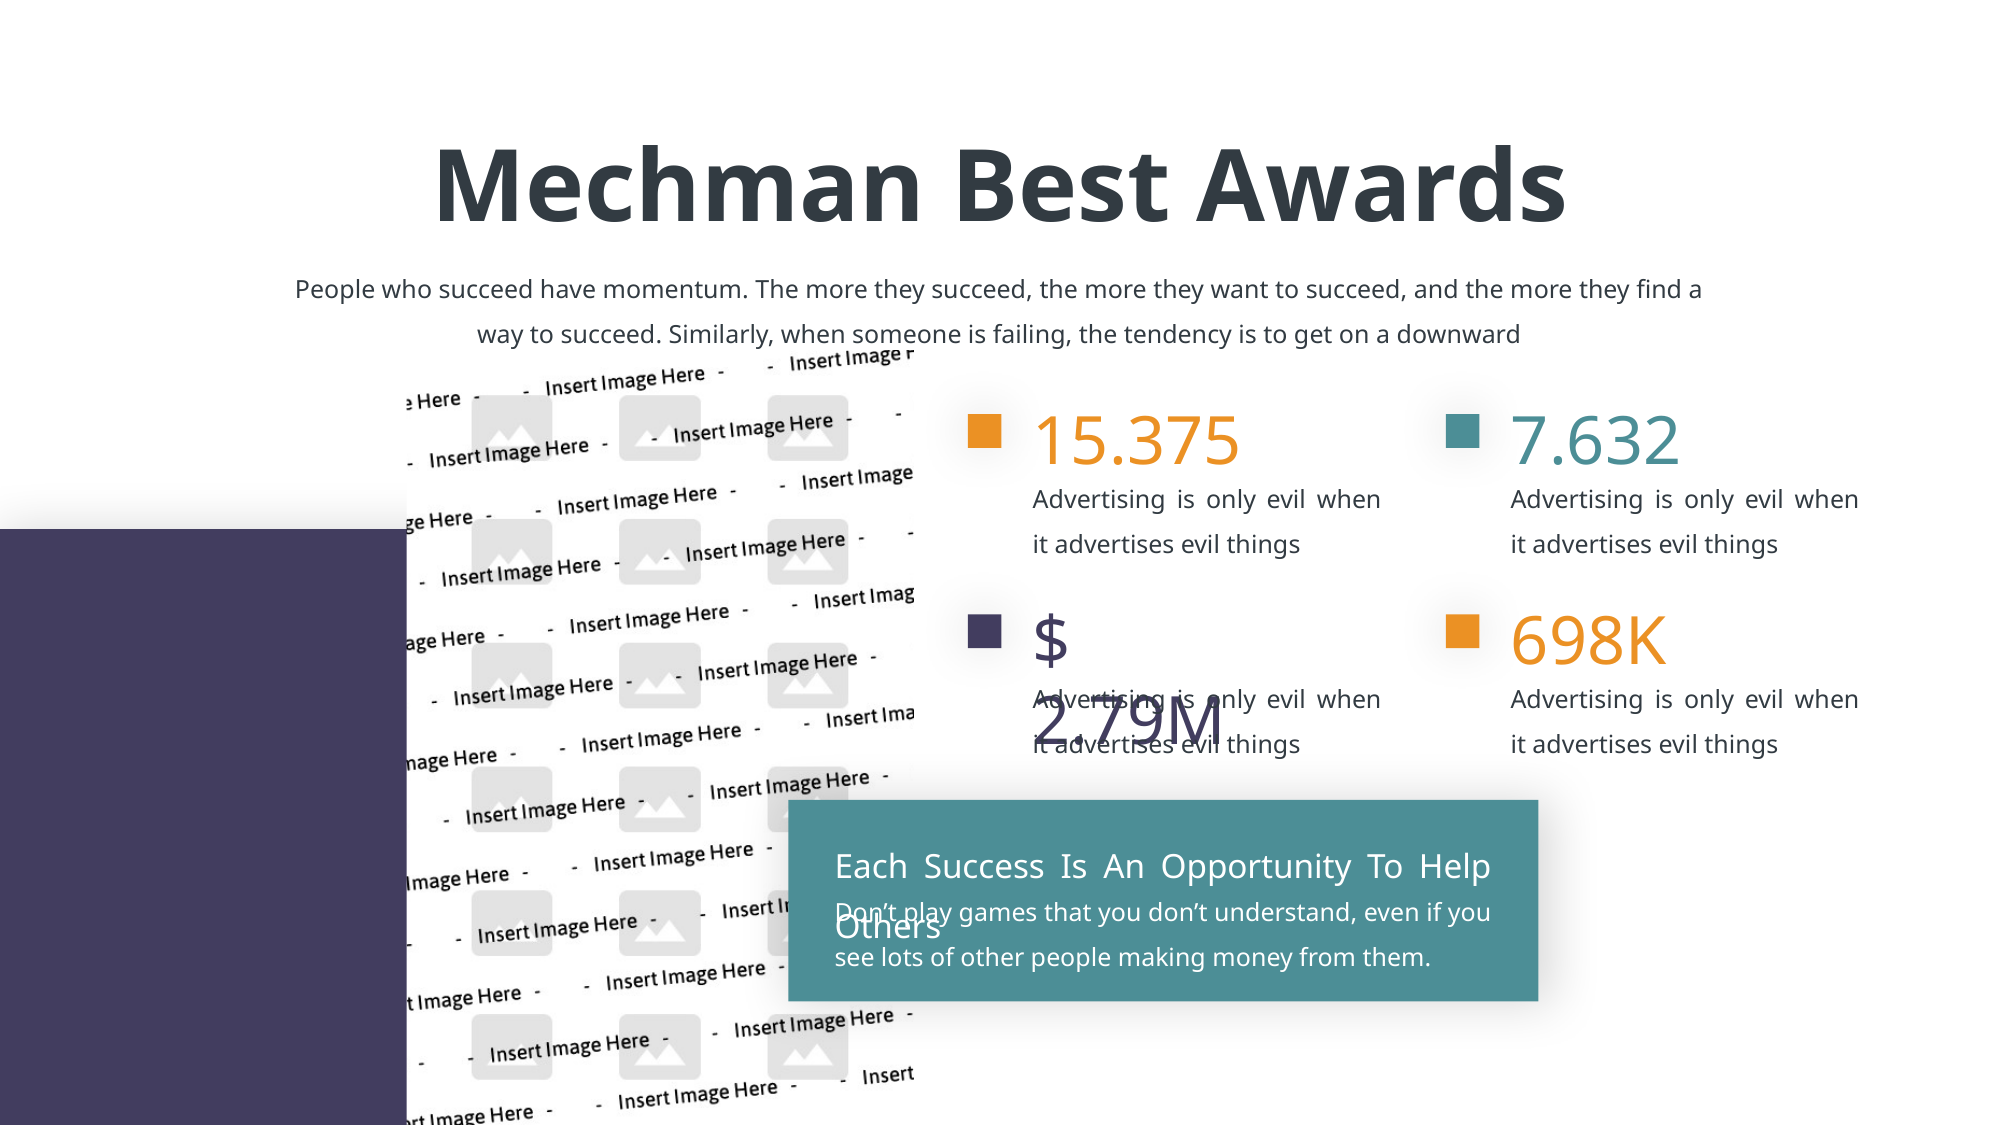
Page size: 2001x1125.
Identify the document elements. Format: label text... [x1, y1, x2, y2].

text_box [1445, 413, 1480, 449]
text_box Advertising is only evil when it advertises evil things [1017, 661, 1397, 766]
text_box [967, 613, 1002, 649]
text_box Each Success Is An Opportunity To Help Others [914, 818, 1508, 873]
text_box [967, 413, 1002, 449]
text_box Advertising is only evil when it advertises evil things [1495, 461, 1875, 566]
picture [406, 350, 914, 1125]
text_box People who succeed have momentum. The more they succeed, the more they want to succeed, and the more they find a way to succeed. Similarly, when someone is failing, the tendency is to get on a downward [265, 250, 1735, 356]
text_box Advertising is only evil when it advertises evil things [1495, 661, 1875, 766]
text_box Mechman Best Awards [265, 114, 1735, 250]
text_box [914, 799, 1539, 1002]
text_box 698K [1495, 590, 1754, 661]
text_box Advertising is only evil when it advertises evil things [1017, 461, 1397, 566]
text_box [1445, 613, 1480, 649]
text_box 15.375 [1017, 390, 1276, 461]
text_box Don’t play games that you don’t understand, even if you see lots of other people making money from them. [914, 873, 1508, 979]
text_box [0, 528, 406, 1125]
text_box 7.632 [1495, 390, 1754, 461]
text_box $ 2.79M [1017, 590, 1276, 661]
